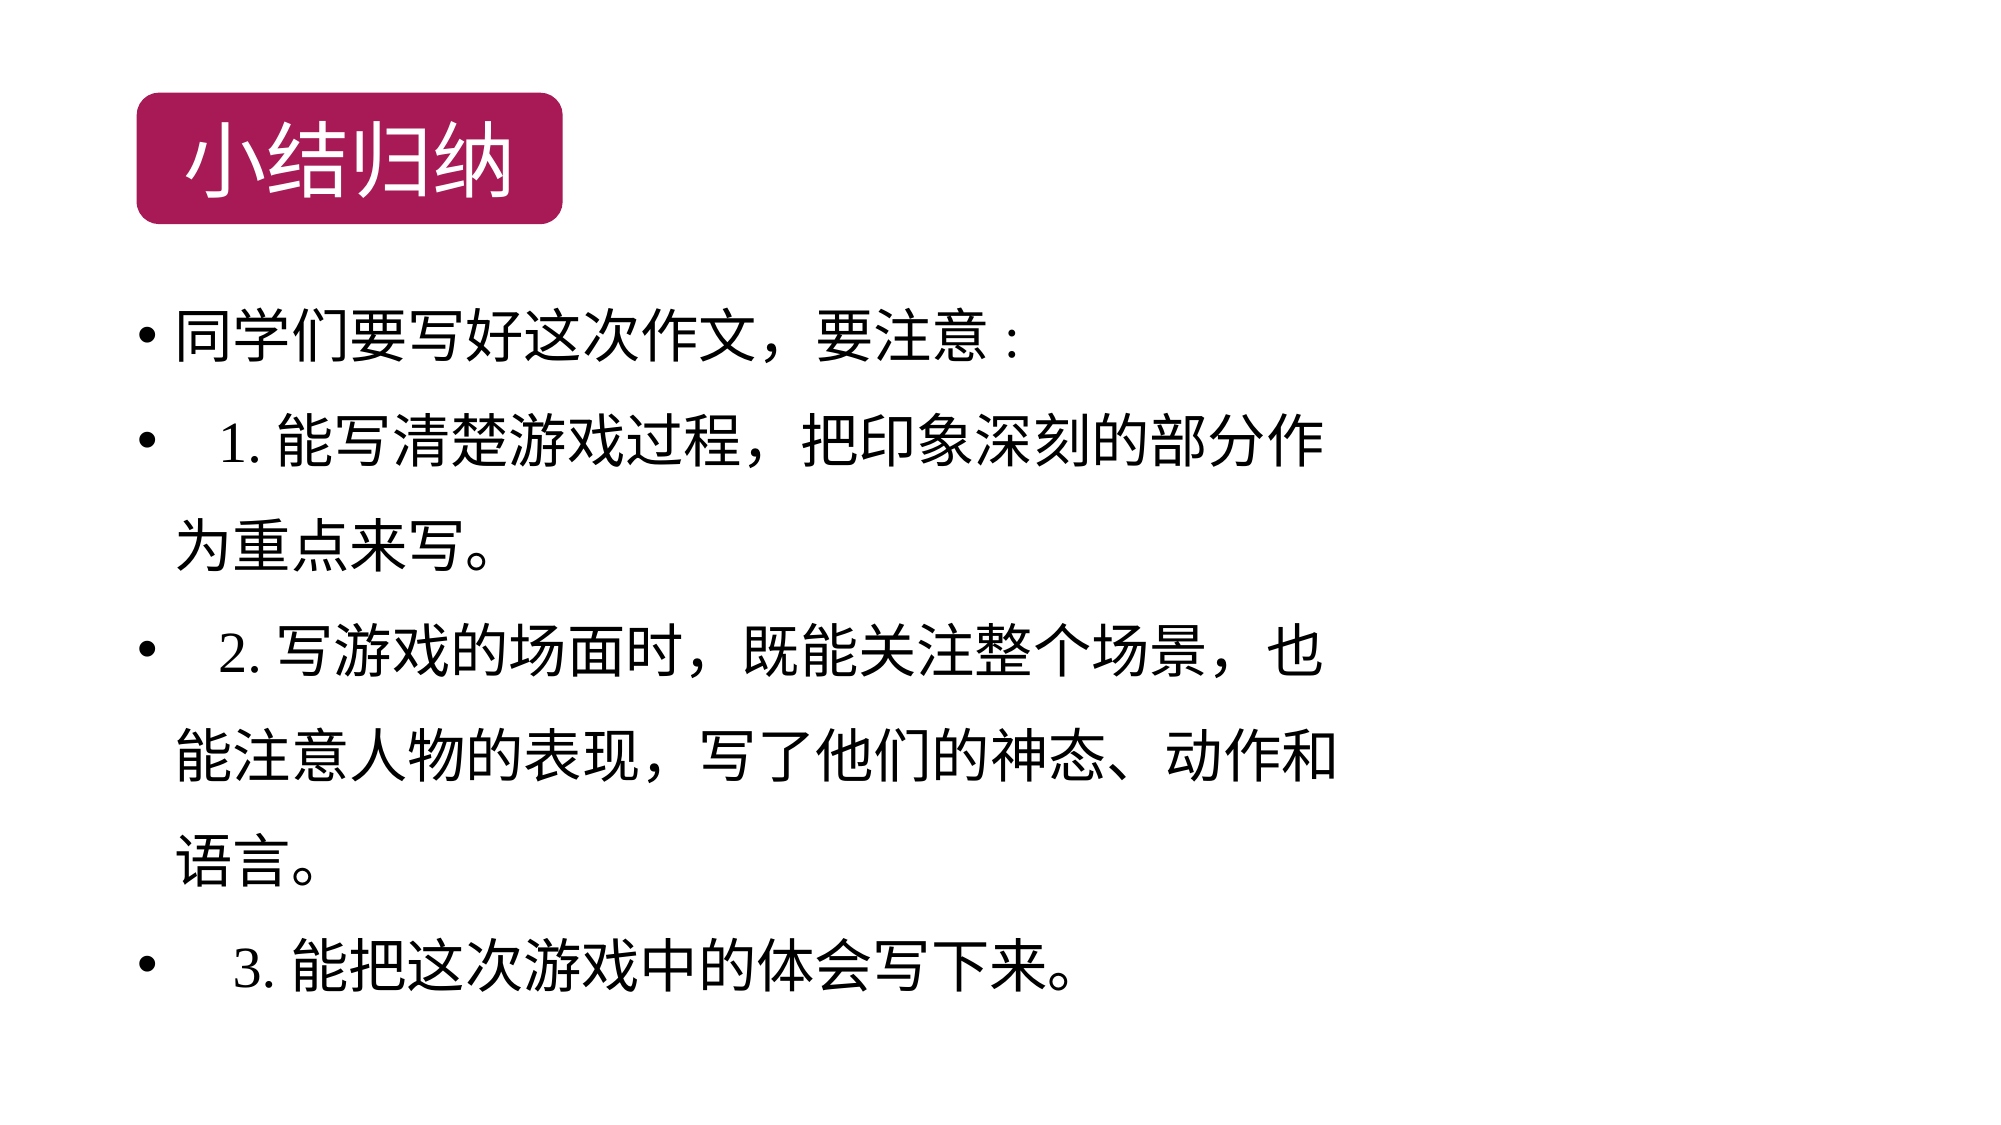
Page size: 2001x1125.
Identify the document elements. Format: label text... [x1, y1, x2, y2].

text_box 小结归纳 [137, 93, 562, 224]
list 同学们要写好这次作文，要注意: 1.能写清楚游戏过程，把印象深刻的部分作为重点来写。 2.写游戏的场面时，既能关注整个场景，也能注意人物的表现，写了他们的神态、动作和语言。 3.能把这次游戏中的体会写下来。 [122, 256, 1364, 1016]
